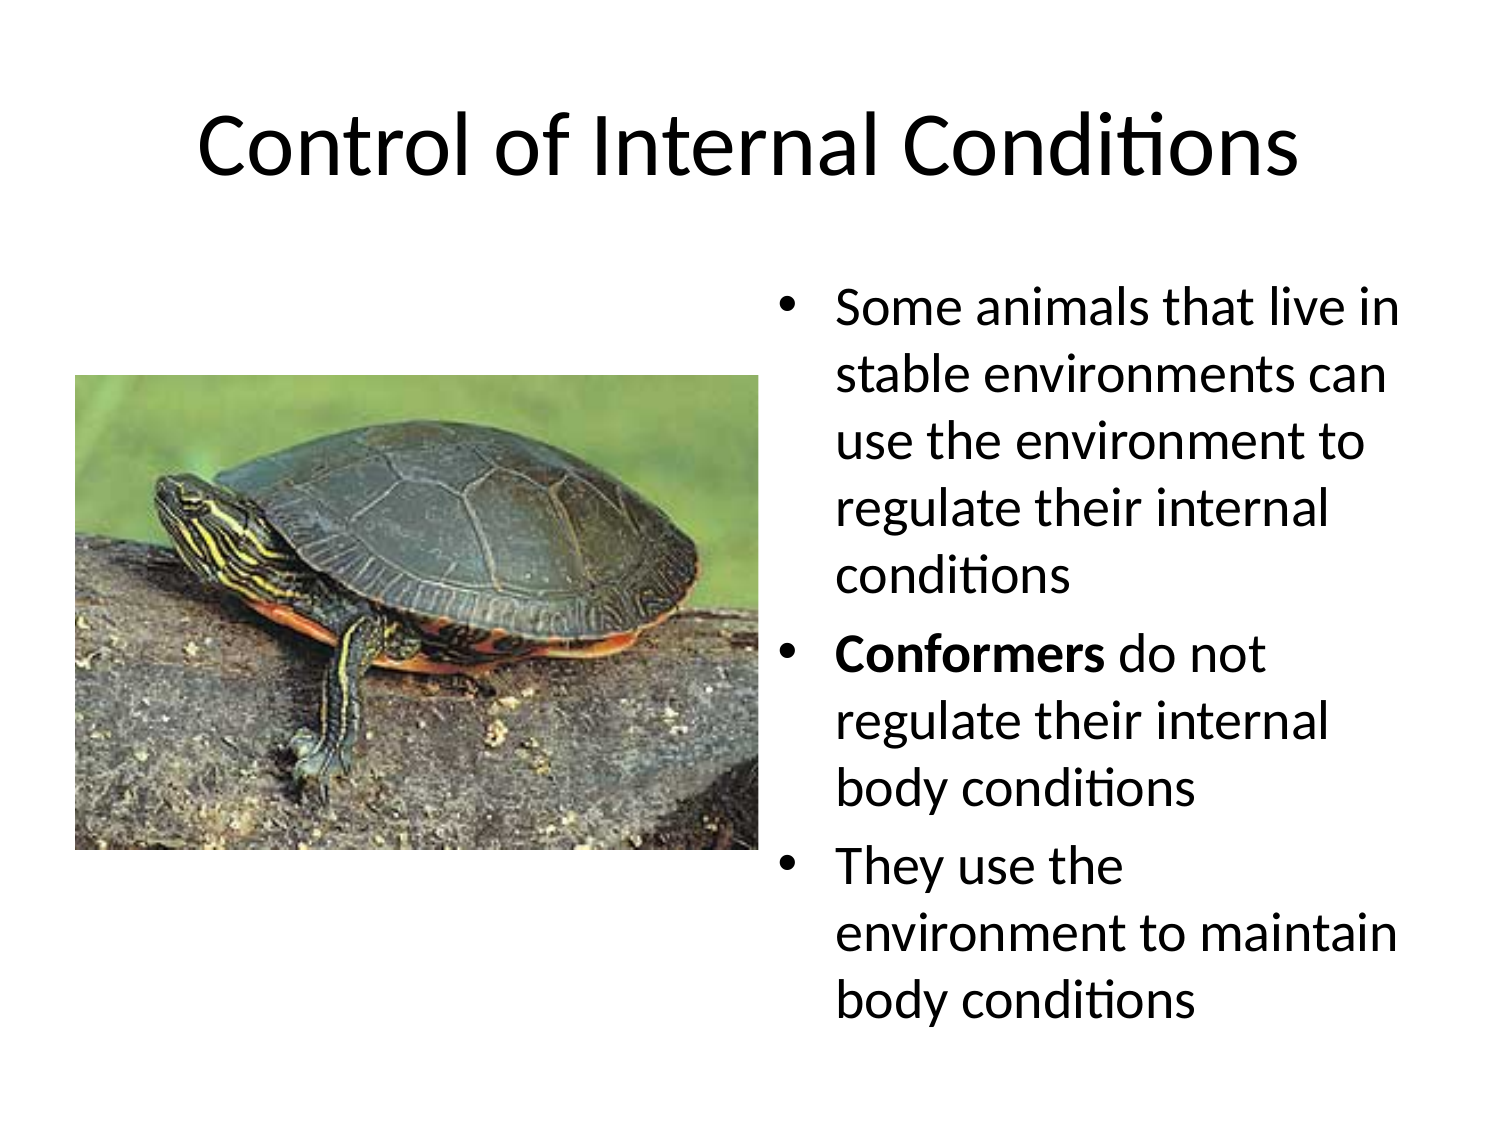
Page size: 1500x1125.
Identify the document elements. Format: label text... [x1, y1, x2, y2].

list Some animals that live in stable environments can use the environment to regulate their internal conditions Conformers do not regulate their internal body conditions They use the environment to maintain body conditions [762, 262, 1425, 1050]
title Control of Internal Conditions [75, 45, 1425, 233]
picture [74, 374, 759, 851]
